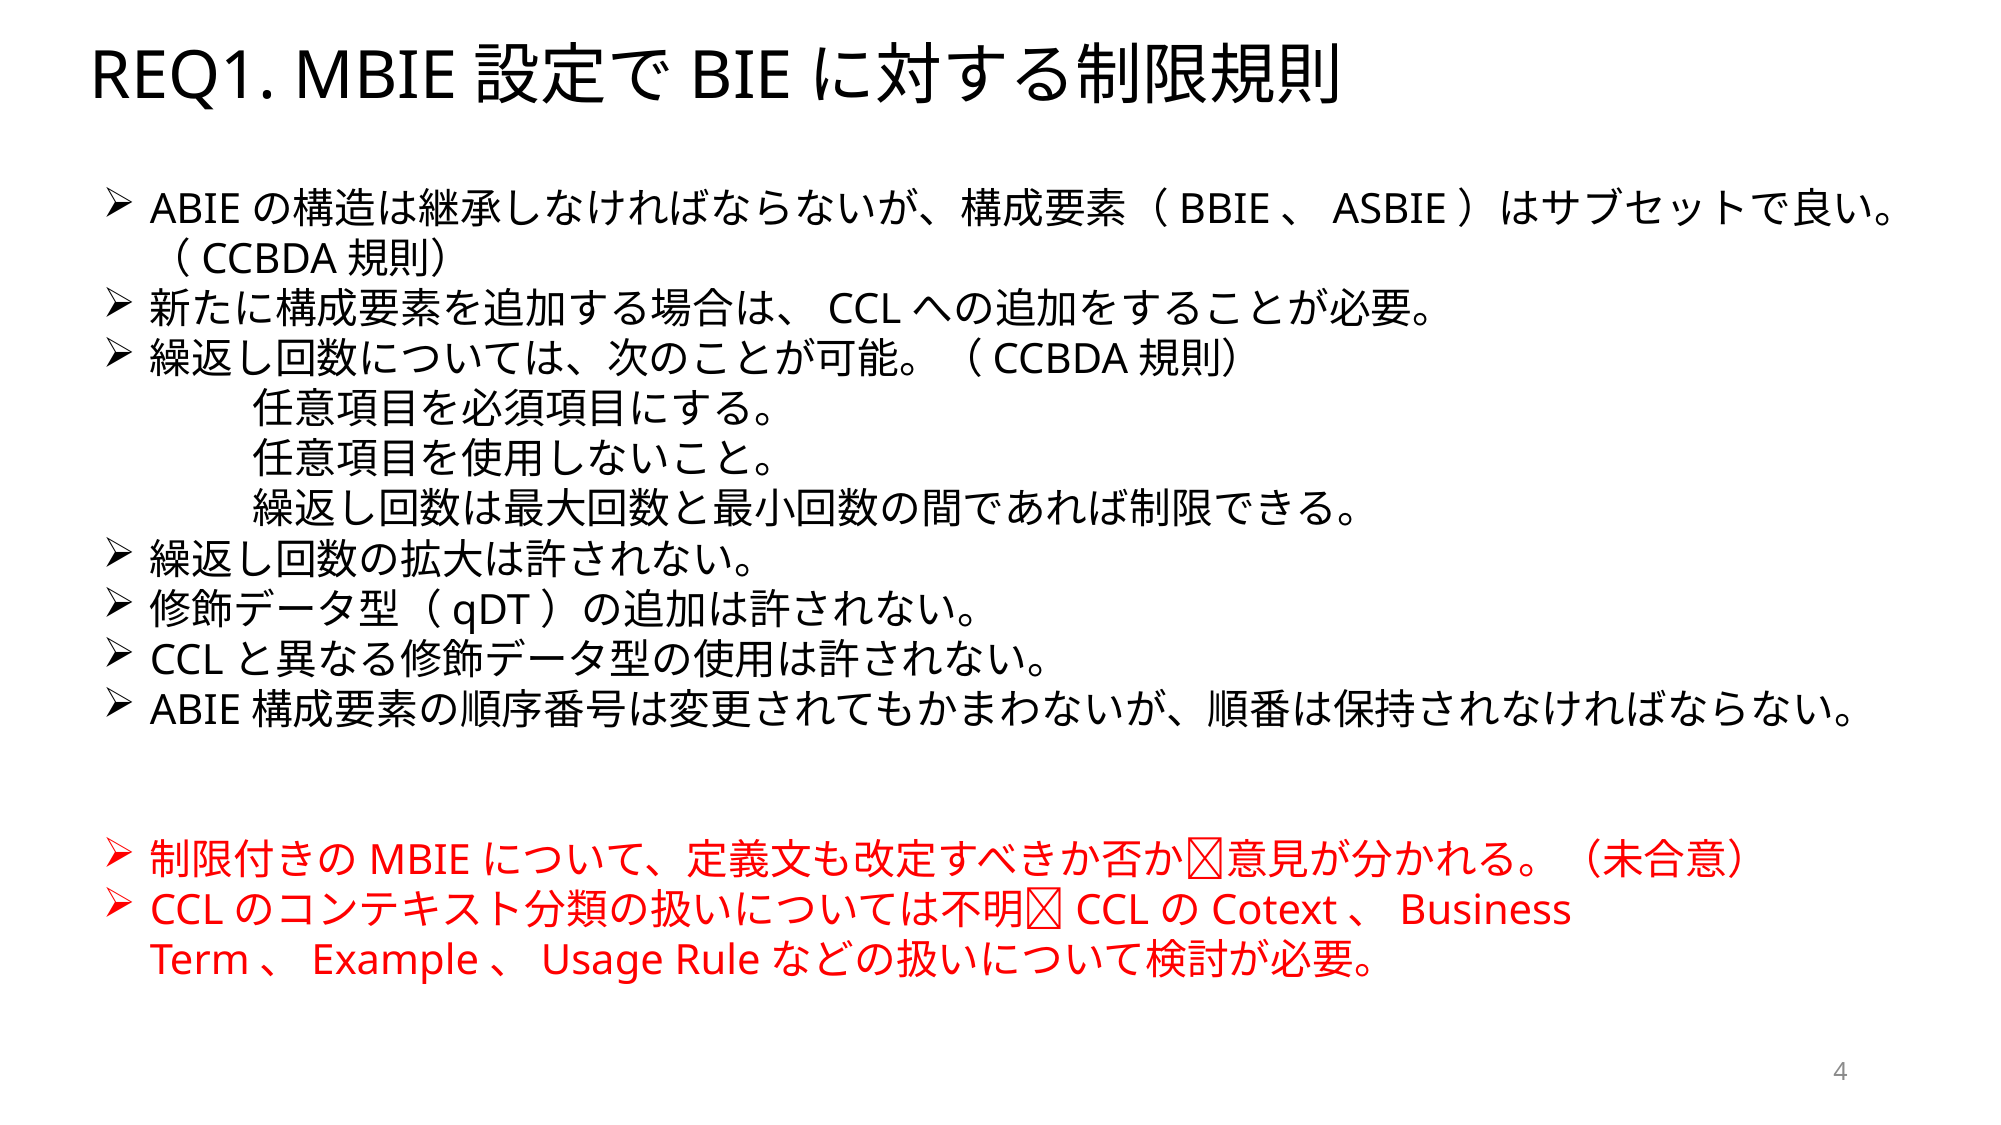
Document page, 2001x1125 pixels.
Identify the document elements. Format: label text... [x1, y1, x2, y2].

text_box ABIEの構造は継承しなければならないが、構成要素（BBIE、ASBIE）はサブセットで良い。（CCBDA規則） 新たに構成要素を追加する場合は、CCLへの追加をすることが必要。 繰返し回数については、次のことが可能。（CCBDA規則） 任意項目を必須項目にする。 任意項目を使用しないこと。 繰返し回数は最大回数と最小回数の間であれば制限できる。 繰返し回数の拡大は許されない。 修飾データ型（qDT）の追加は許されない。 CCLと異なる修飾データ型の使用は許されない。 ABIE構成要素の順序番号は変更されてもかまわないが、順番は保持されなければならない。 制限付きのMBIEについて、定義文も改定すべきか否か意見が分かれる。（未合意） CCLのコンテキスト分類の扱いについては不明CCLのCotext、Business Term、Example、Usage Ruleなどの扱いについて検討が必要。 [88, 174, 1905, 990]
slide_number 4 [1412, 1042, 1863, 1103]
text_box REQ1. MBIE設定でBIEに対する制限規則 [0, 24, 1499, 120]
